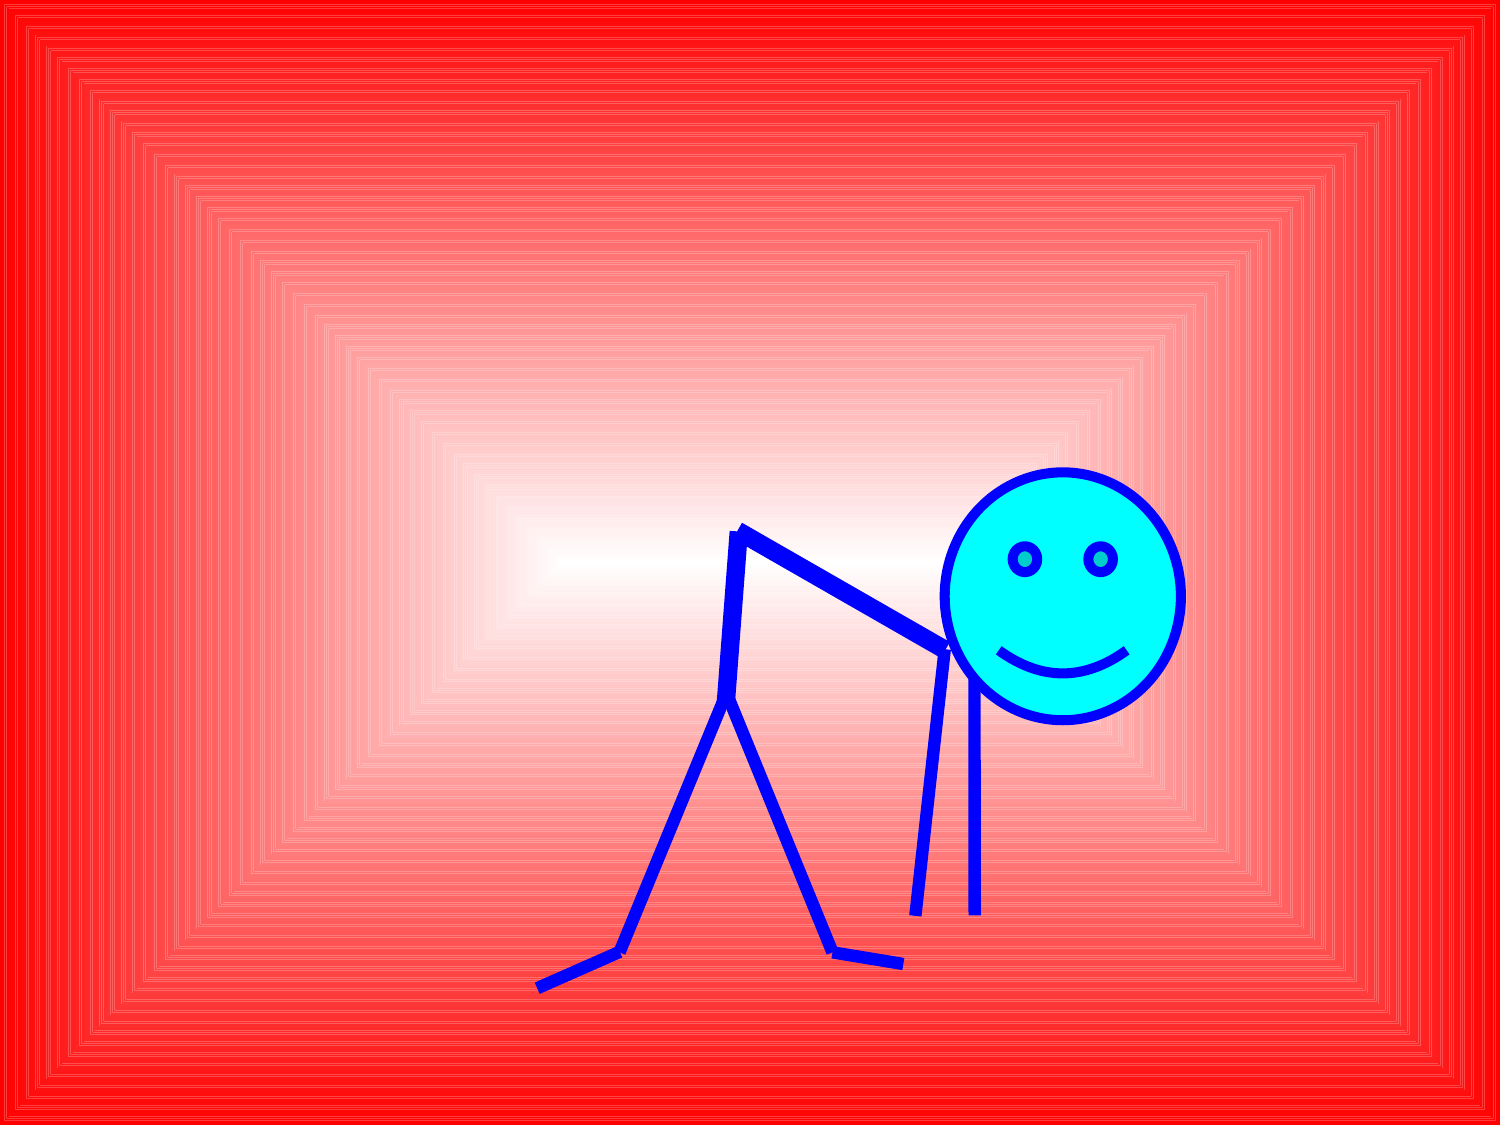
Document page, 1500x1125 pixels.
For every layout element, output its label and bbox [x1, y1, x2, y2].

text_box [944, 472, 1181, 721]
